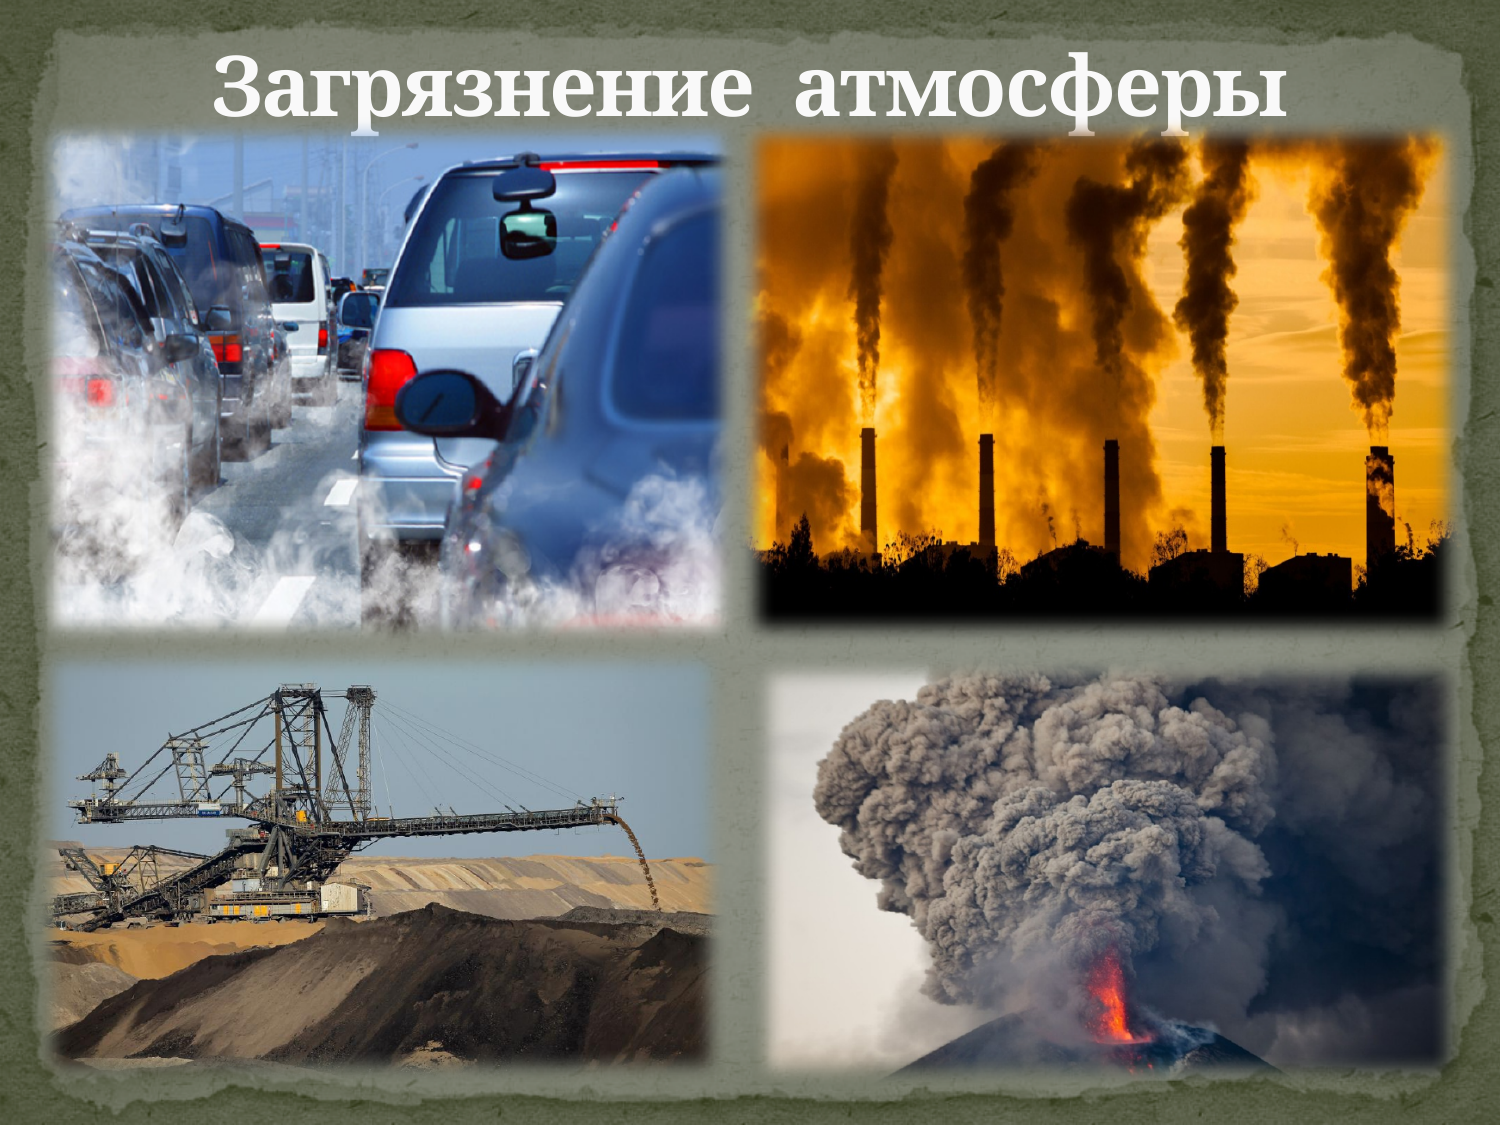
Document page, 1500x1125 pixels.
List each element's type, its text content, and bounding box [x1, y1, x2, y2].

title Загрязнение атмосферы [74, 24, 1425, 107]
picture [751, 658, 1465, 1087]
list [38, 119, 729, 635]
picture [740, 118, 1465, 645]
picture [37, 646, 727, 1082]
